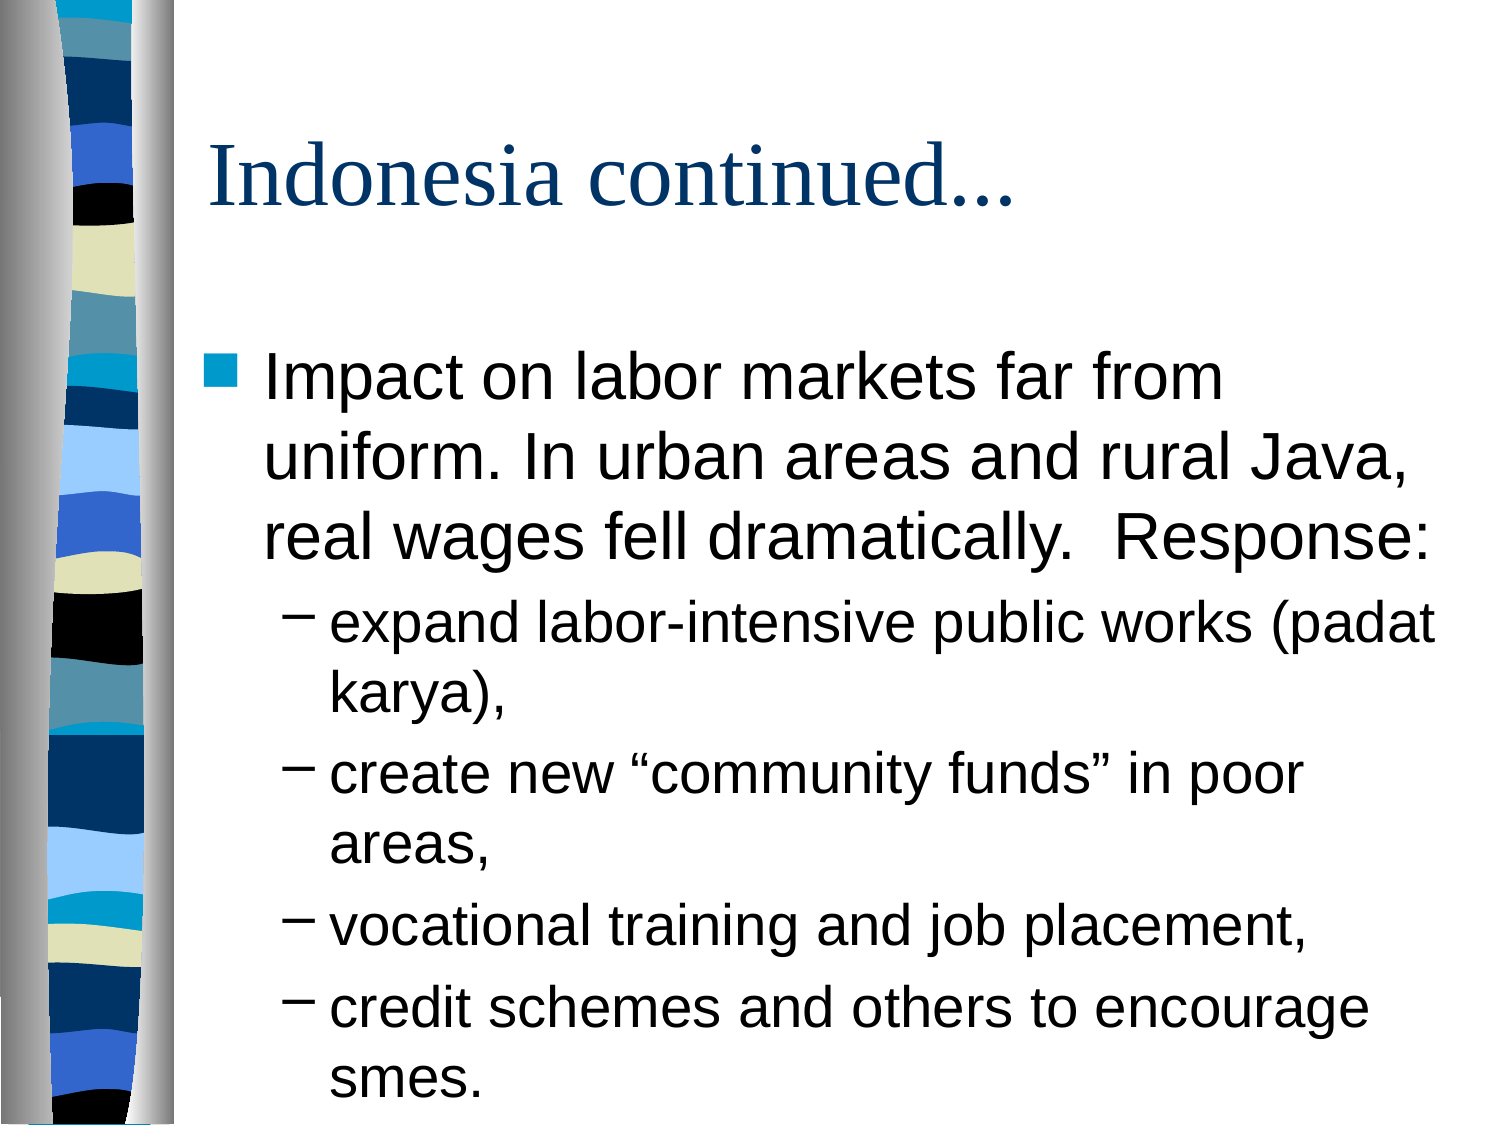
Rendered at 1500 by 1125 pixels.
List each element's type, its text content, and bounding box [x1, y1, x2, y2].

list Impact on labor markets far from uniform. In urban areas and rural Java, real wages fell dramatically. Response: expand labor-intensive public works (padat karya), create new “community funds” in poor areas, vocational training and job placement, credit schemes and others to encourage smes. [192, 324, 1468, 1001]
title Indonesia continued... [192, 74, 1468, 263]
